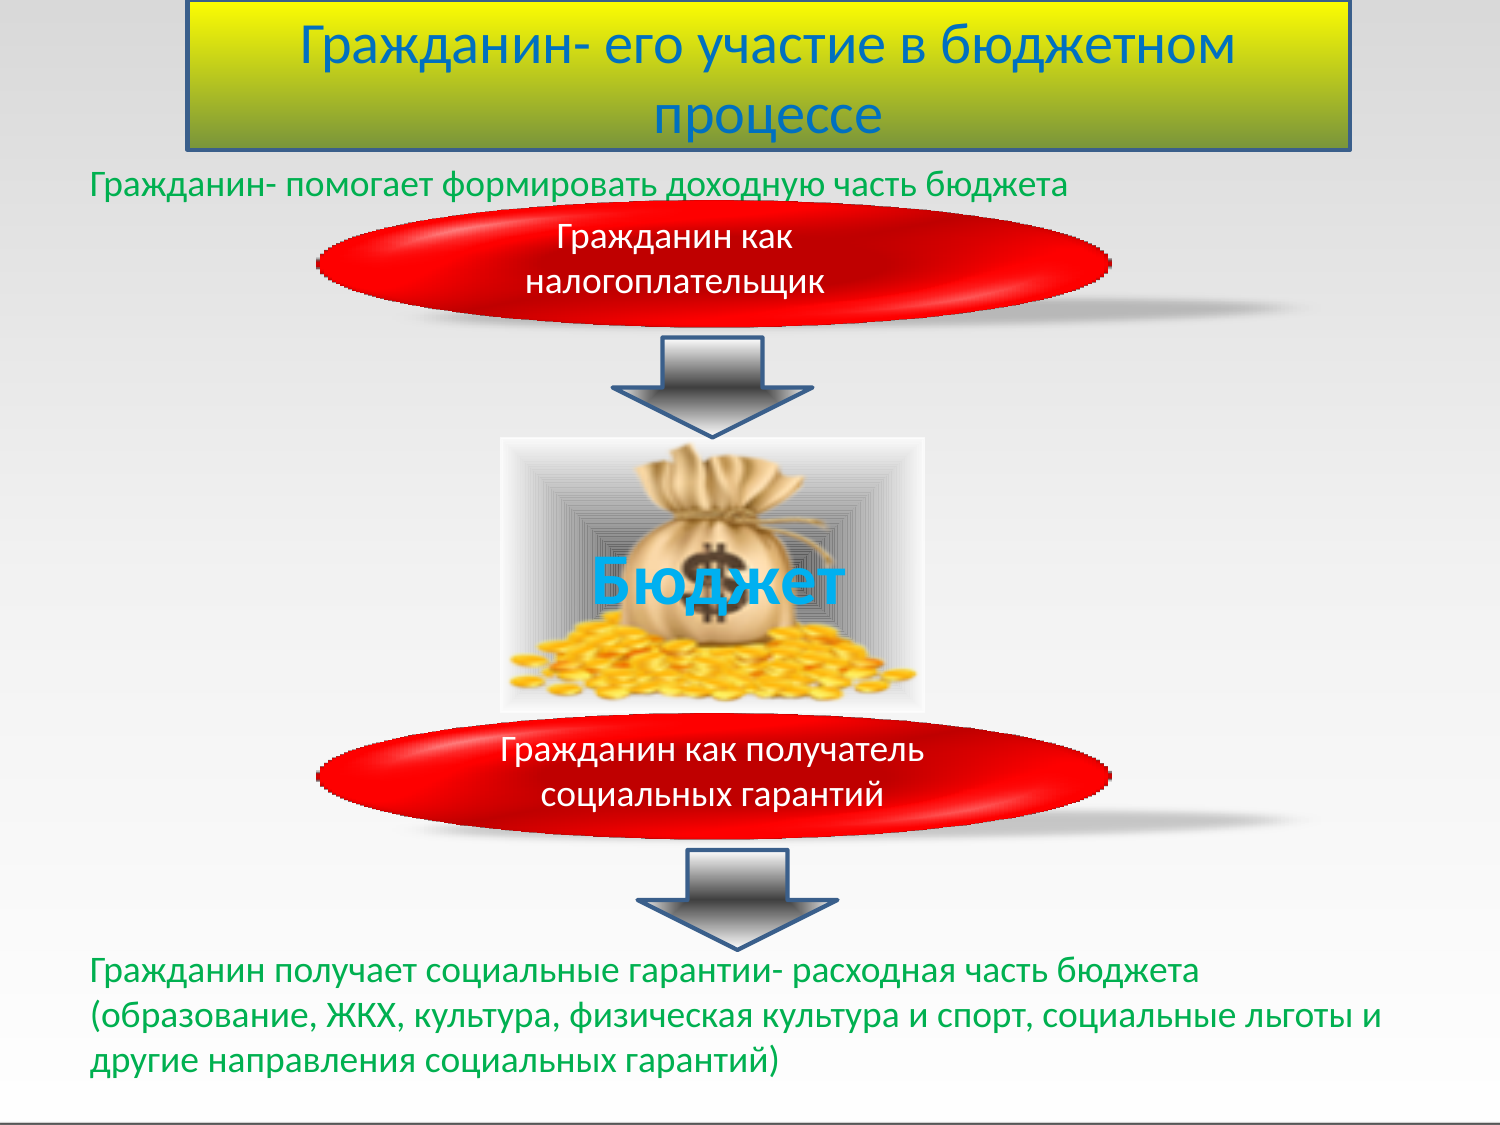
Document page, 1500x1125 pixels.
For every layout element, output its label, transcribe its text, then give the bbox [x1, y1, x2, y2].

text_box Гражданин- помогает формировать доходную часть бюджета [73, 160, 1465, 202]
text_box Гражданин как получатель социальных гарантий [460, 710, 965, 827]
text_box Гражданин как налогоплательщик [423, 198, 927, 315]
text_box Гражданин- его участие в бюджетном процессе [185, 0, 1352, 152]
text_box [310, 197, 1353, 340]
text_box [610, 335, 815, 435]
text_box Гражданин получает социальные гарантии- расходная часть бюджета (образование, ЖКХ, культура, физическая культура и спорт, социальные льготы и другие направления социальных гарантий) [73, 948, 1452, 1077]
text_box [310, 710, 1353, 853]
picture [0, 0, 1500, 1125]
text_box [635, 847, 840, 948]
